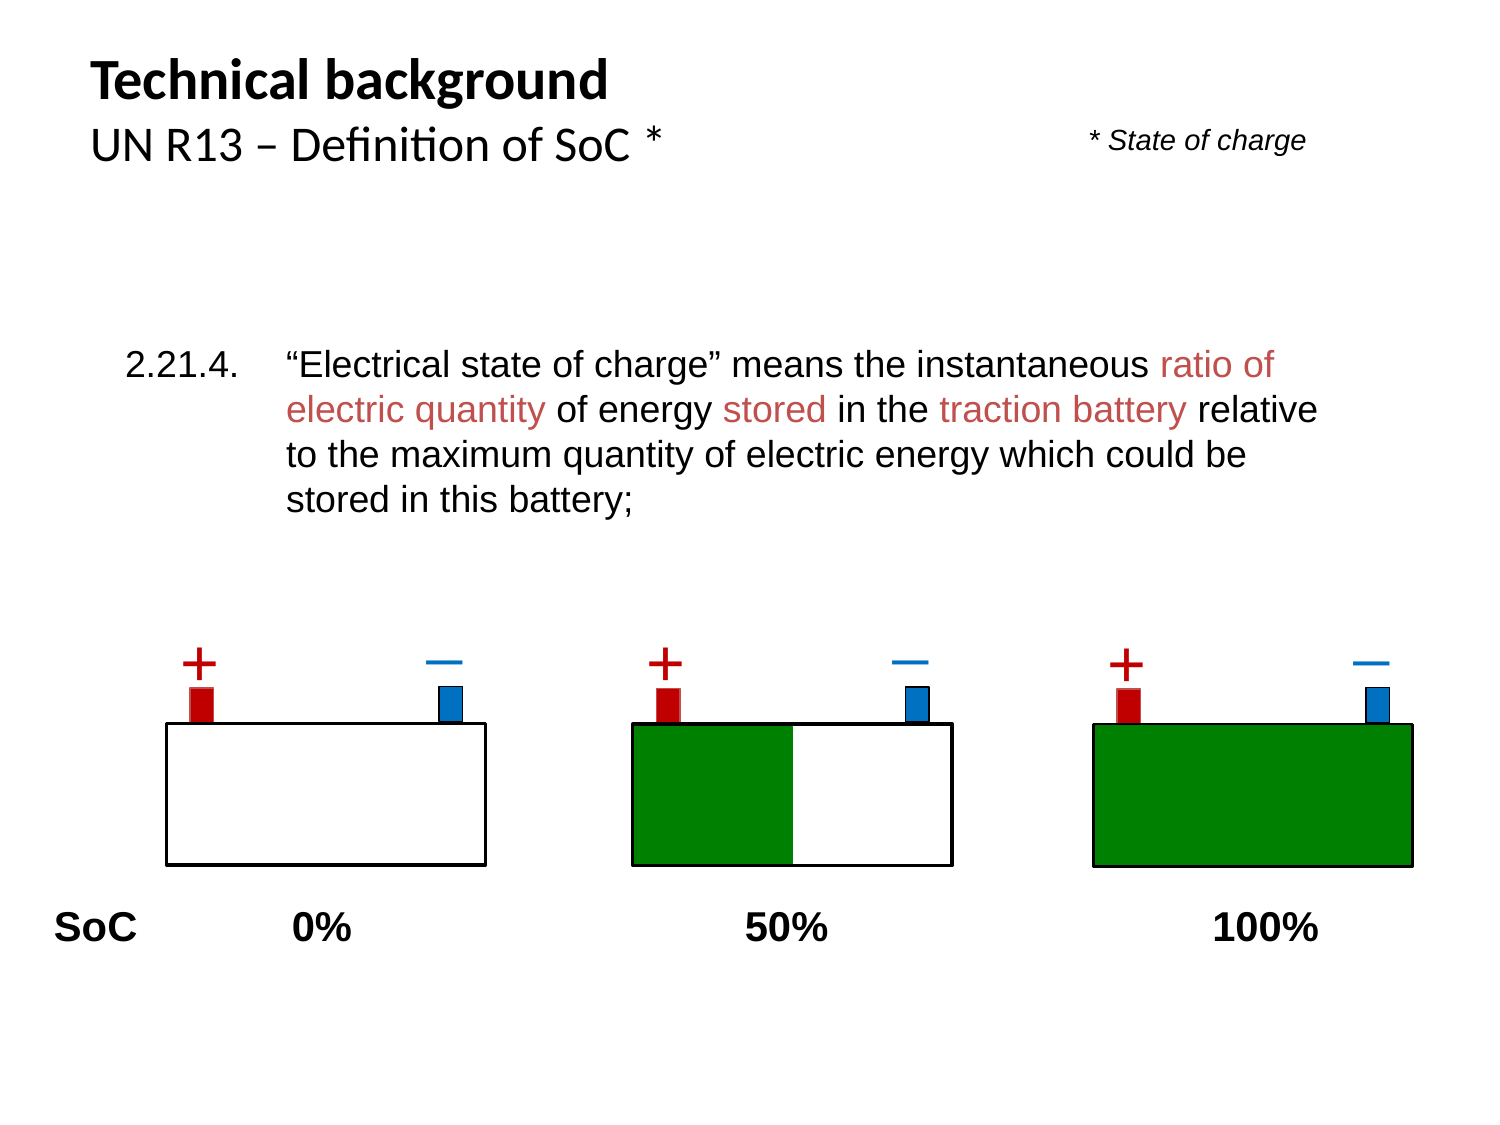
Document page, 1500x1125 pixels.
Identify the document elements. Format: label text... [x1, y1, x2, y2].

text_box 2.21.4. “Electrical state of charge” means the instantaneous ratio of electric quantity of energy stored in the traction battery relative to the maximum quantity of electric energy which could be stored in this battery; [125, 340, 1355, 563]
title Technical background UN R13 – Definition of SoC * [75, 12, 1425, 200]
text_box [166, 609, 486, 948]
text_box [632, 609, 953, 948]
text_box * State of charge [1065, 113, 1500, 164]
text_box SoC [53, 899, 161, 948]
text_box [1093, 610, 1413, 948]
